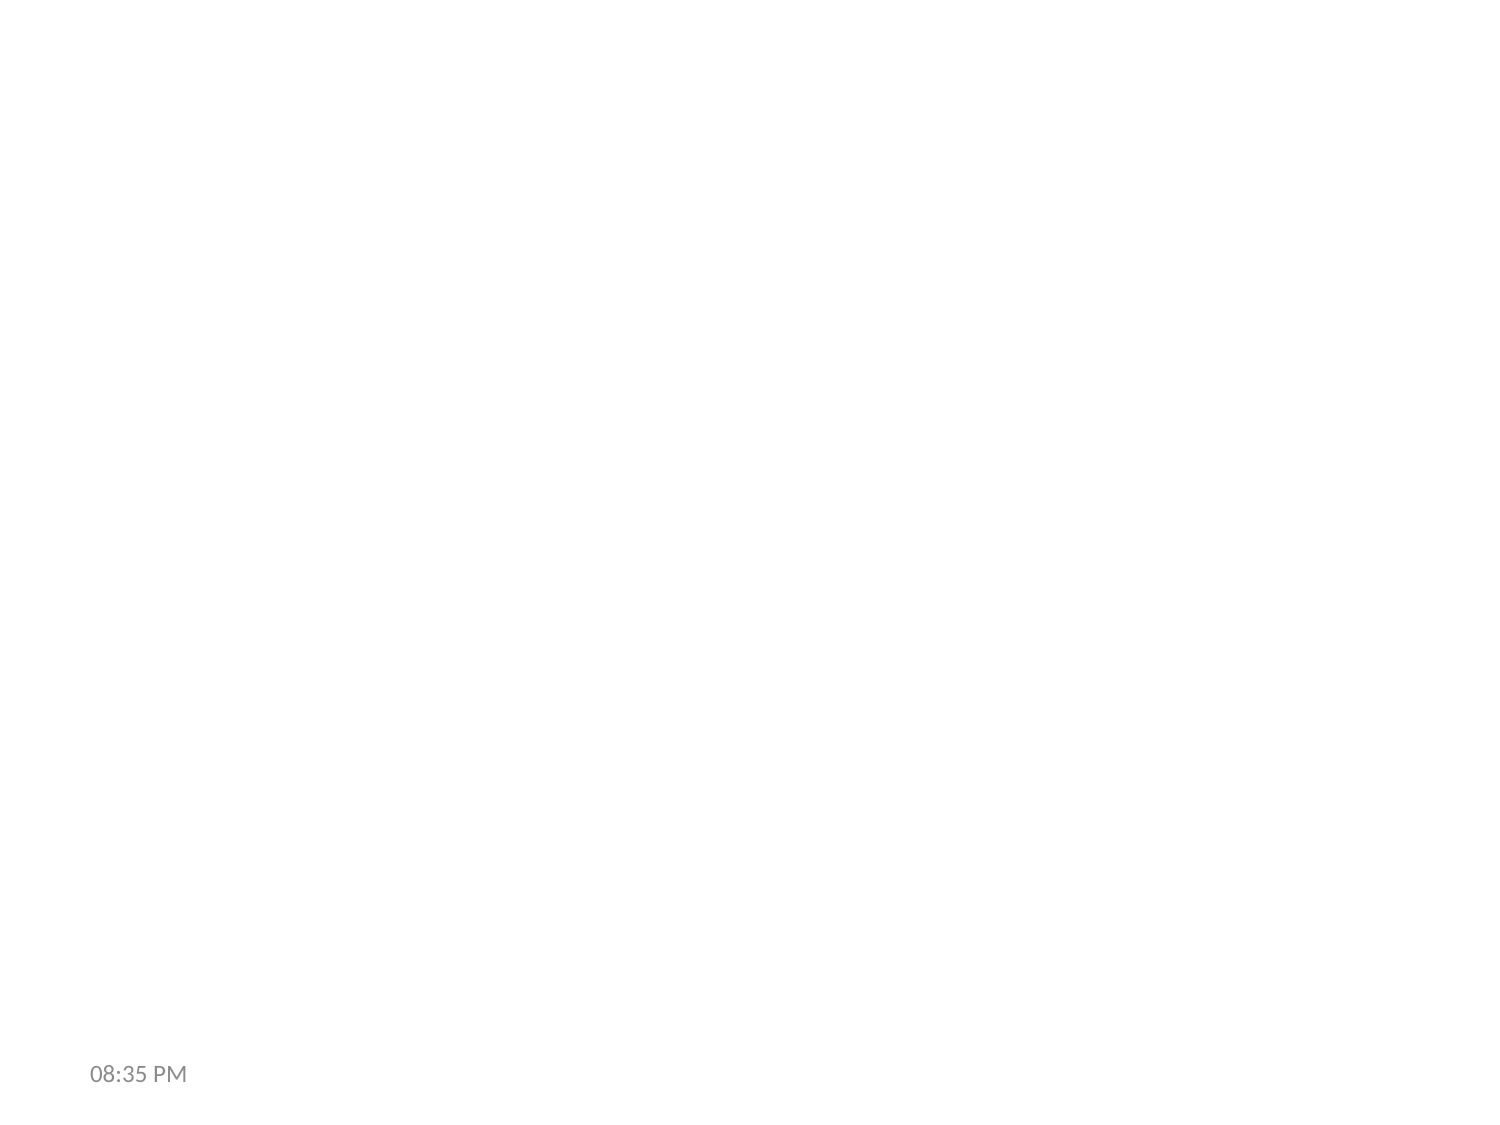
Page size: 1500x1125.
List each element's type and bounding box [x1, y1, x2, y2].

slide_number [75, 1042, 425, 1103]
